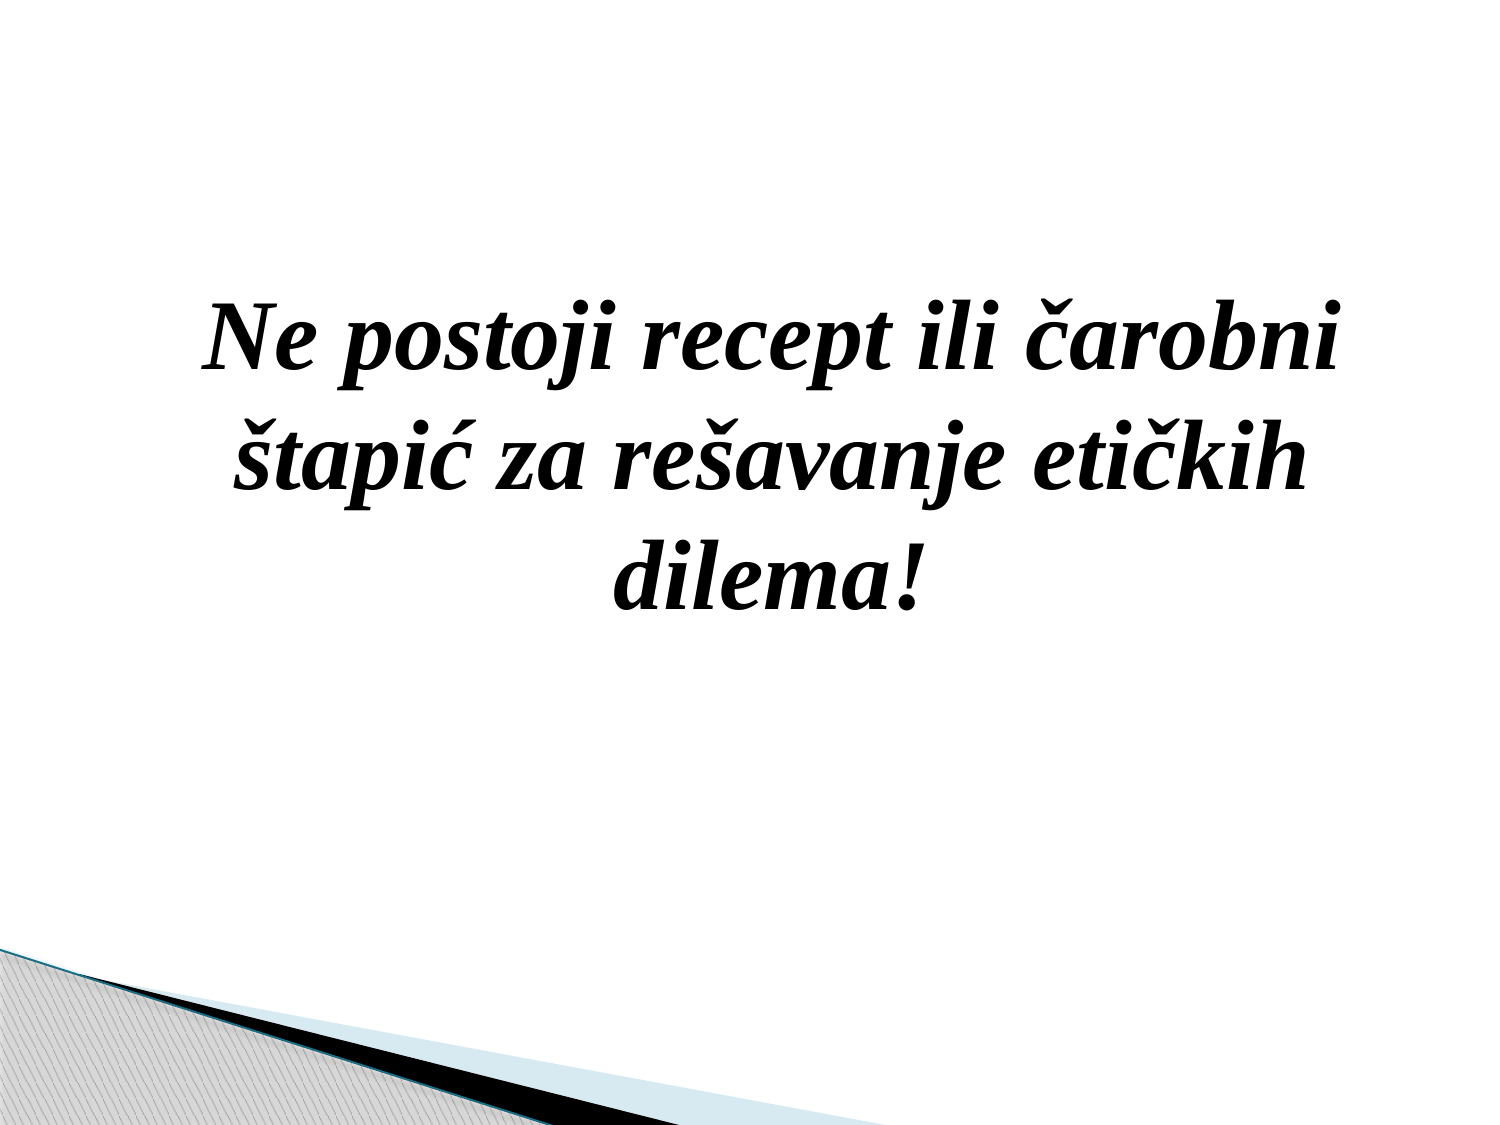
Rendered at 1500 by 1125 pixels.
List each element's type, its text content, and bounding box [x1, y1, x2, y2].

list Ne postoji recept ili čarobni štapić za rešavanje etičkih dilema! [74, 262, 1426, 938]
